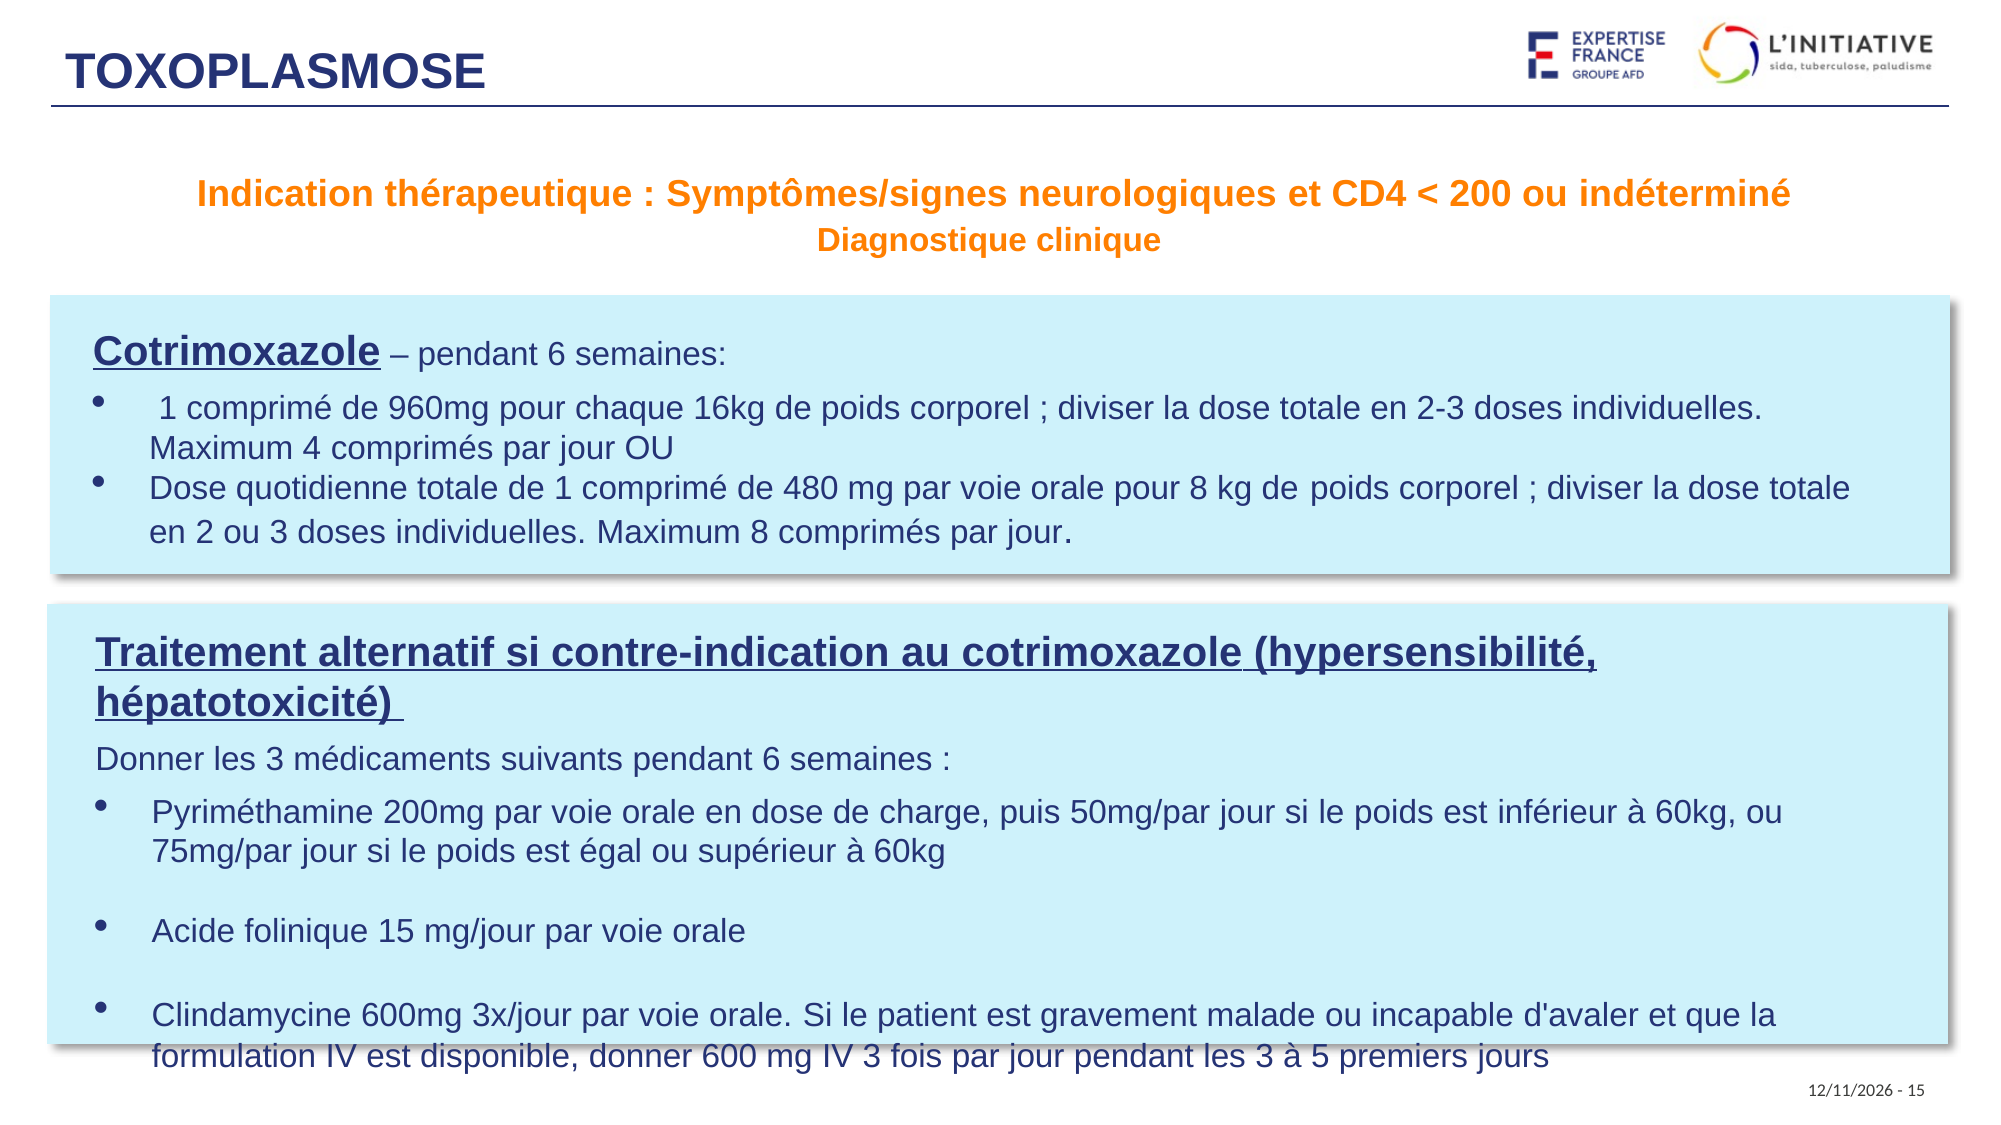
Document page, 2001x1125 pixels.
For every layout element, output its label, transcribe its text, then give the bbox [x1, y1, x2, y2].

text_box Traitement alternatif si contre-indication au cotrimoxazole (hypersensibilité, hépatotoxicité) Donner les 3 médicaments suivants pendant 6 semaines : Pyriméthamine 200mg par voie orale en dose de charge, puis 50mg/par jour si le poids est inférieur à 60kg, ou 75mg/par jour si le poids est égal ou supérieur à 60kg Acide folinique 15 mg/jour par voie orale Clindamycine 600mg 3x/jour par voie orale. Si le patient est gravement malade ou incapable d'avaler et que la formulation IV est disponible, donner 600 mg IV 3 fois par jour pendant les 3 à 5 premiers jours [80, 617, 1920, 1045]
list Cotrimoxazole – pendant 6 semaines: 1 comprimé de 960mg pour chaque 16kg de poids corporel ; diviser la dose totale en 2-3 doses individuelles. Maximum 4 comprimés par jour OU Dose quotidienne totale de 1 comprimé de 480 mg par voie orale pour 8 kg de poids corporel ; diviser la dose totale en 2 ou 3 doses individuelles. Maximum 8 comprimés par jour. [77, 316, 1918, 554]
text_box Indication thérapeutique : Symptômes/signes neurologiques et CD4 < 200 ou indéterminé Diagnostique clinique [144, 157, 1851, 266]
text_box [47, 604, 1948, 1044]
text_box [50, 295, 1950, 574]
title toxoplasmose [50, 16, 1950, 107]
picture [1514, 0, 1956, 106]
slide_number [742, 1058, 1940, 1119]
